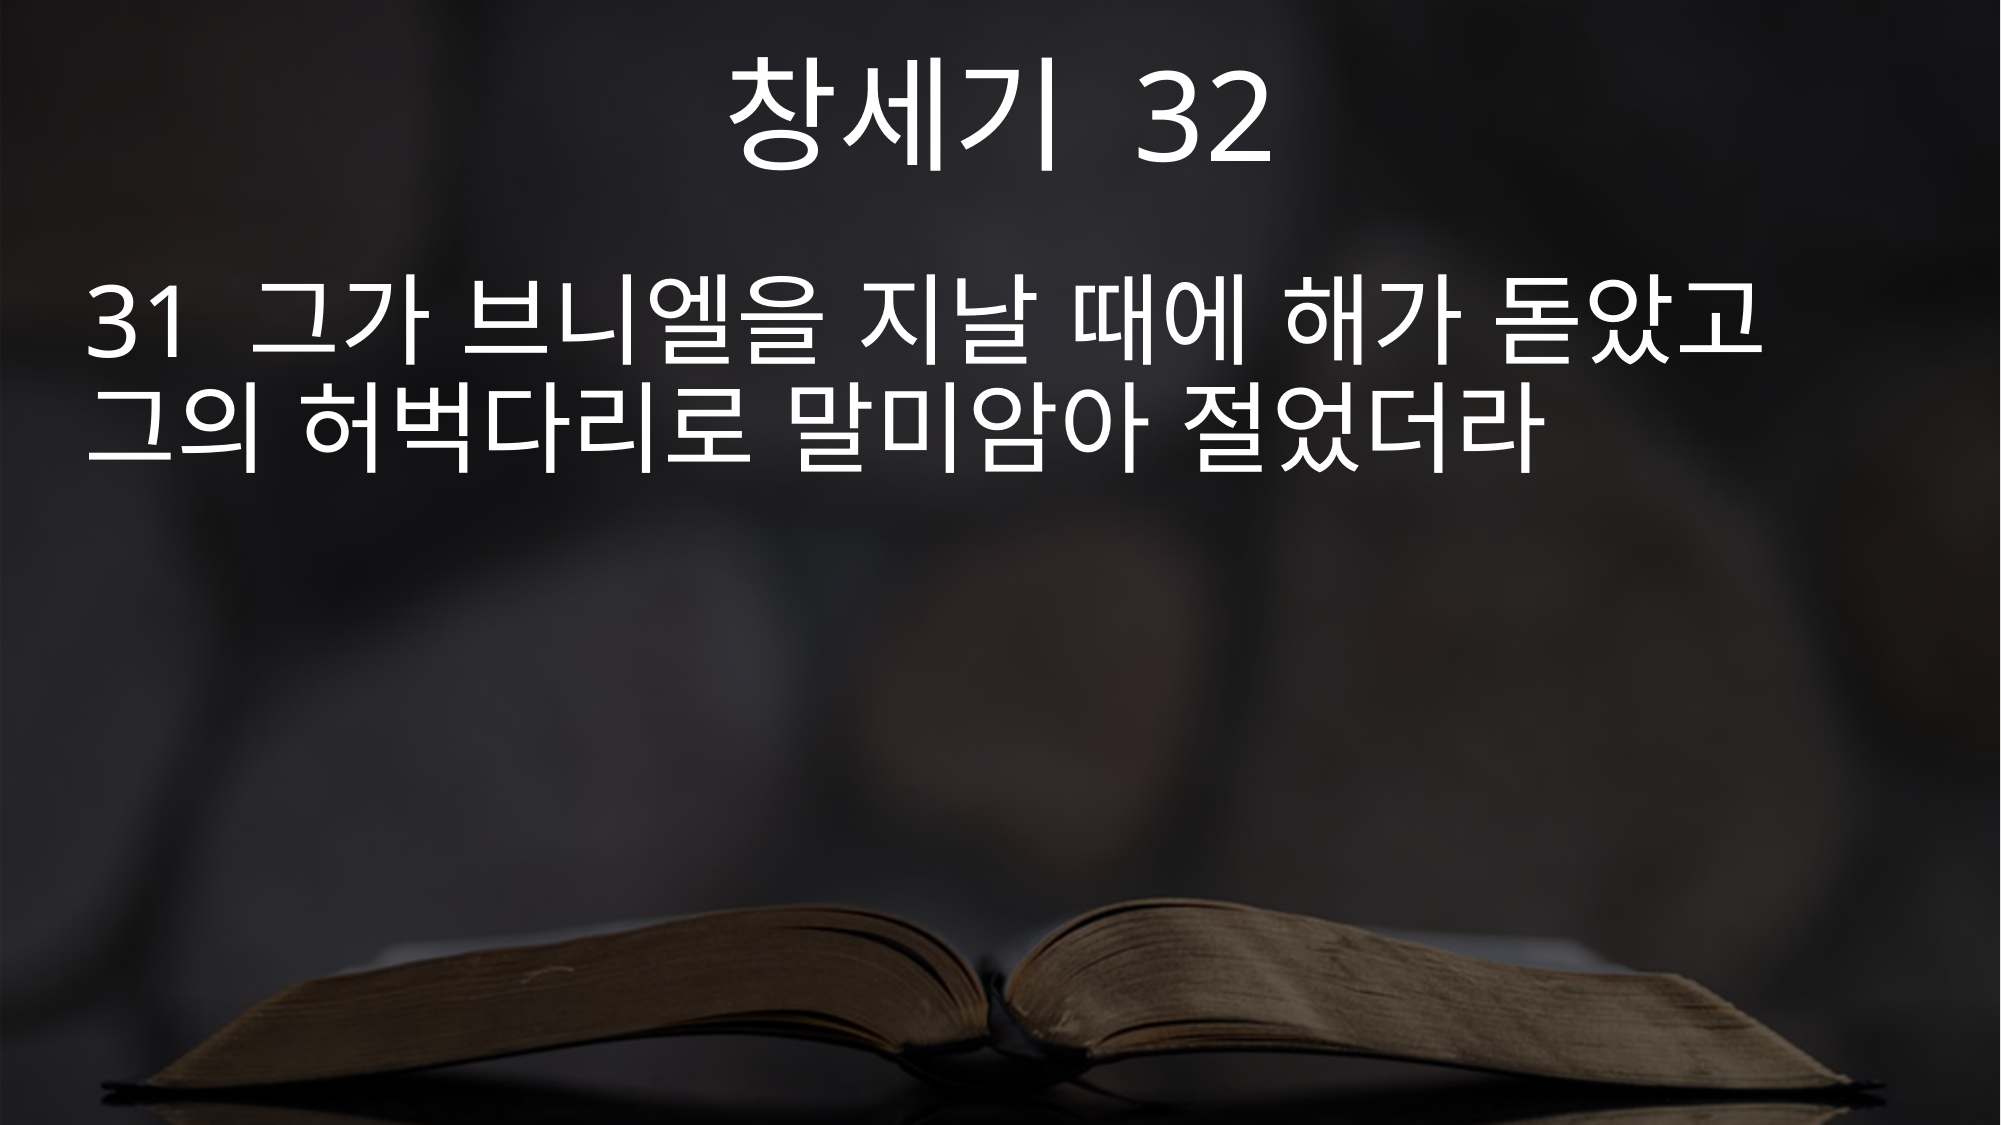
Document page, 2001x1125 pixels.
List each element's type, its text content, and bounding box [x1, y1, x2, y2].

list 31 그가 브니엘을 지날 때에 해가 돋았고 그의 허벅다리로 말미암아 절었더라 [69, 263, 1953, 423]
picture [0, 0, 2001, 1125]
footer 창세기 32 [0, 32, 2000, 192]
